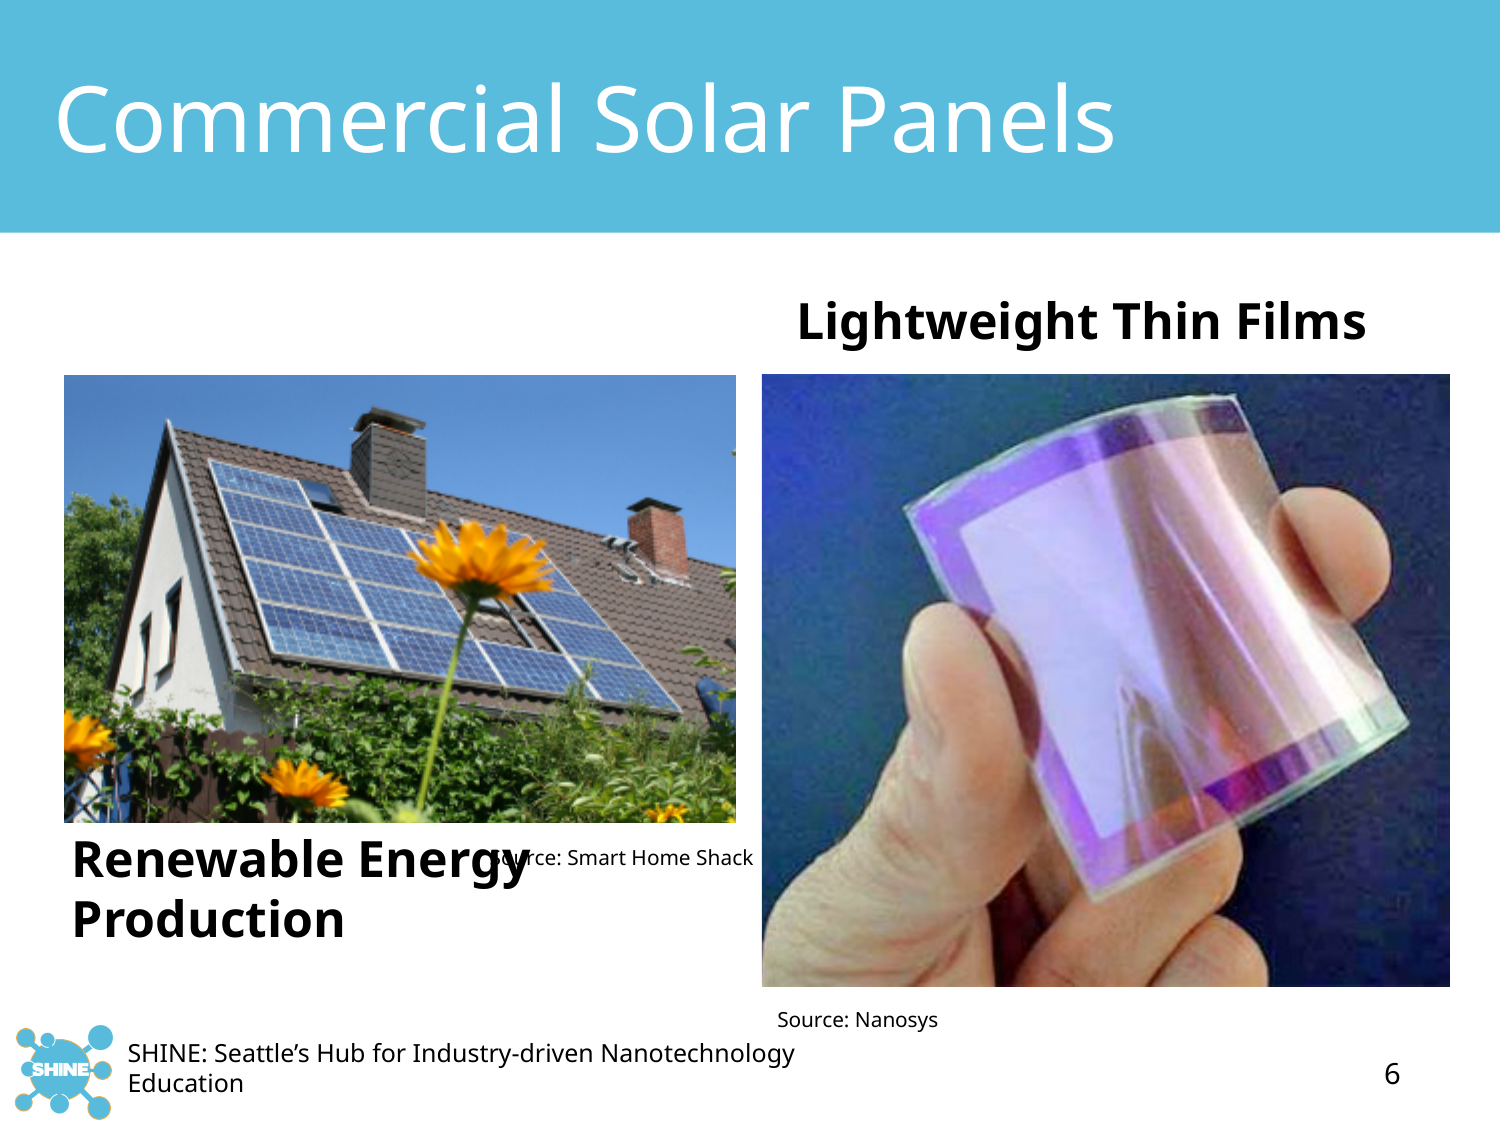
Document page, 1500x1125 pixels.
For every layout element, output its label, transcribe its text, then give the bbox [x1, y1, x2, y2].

list Renewable Energy Production [37, 849, 738, 955]
picture [12, 1024, 116, 1120]
text_box 6 [1369, 1040, 1445, 1100]
text_box Source: Smart Home Shack [474, 837, 756, 878]
title Commercial Solar Panels [0, 0, 1500, 233]
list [63, 374, 737, 824]
list Lightweight Thin Films [761, 251, 1450, 357]
slide_number SHINE: Seattle’s Hub for Industry-driven Nanotechnology Education [119, 1037, 913, 1098]
text_box Source: Nanosys [762, 999, 1225, 1040]
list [761, 374, 1451, 988]
